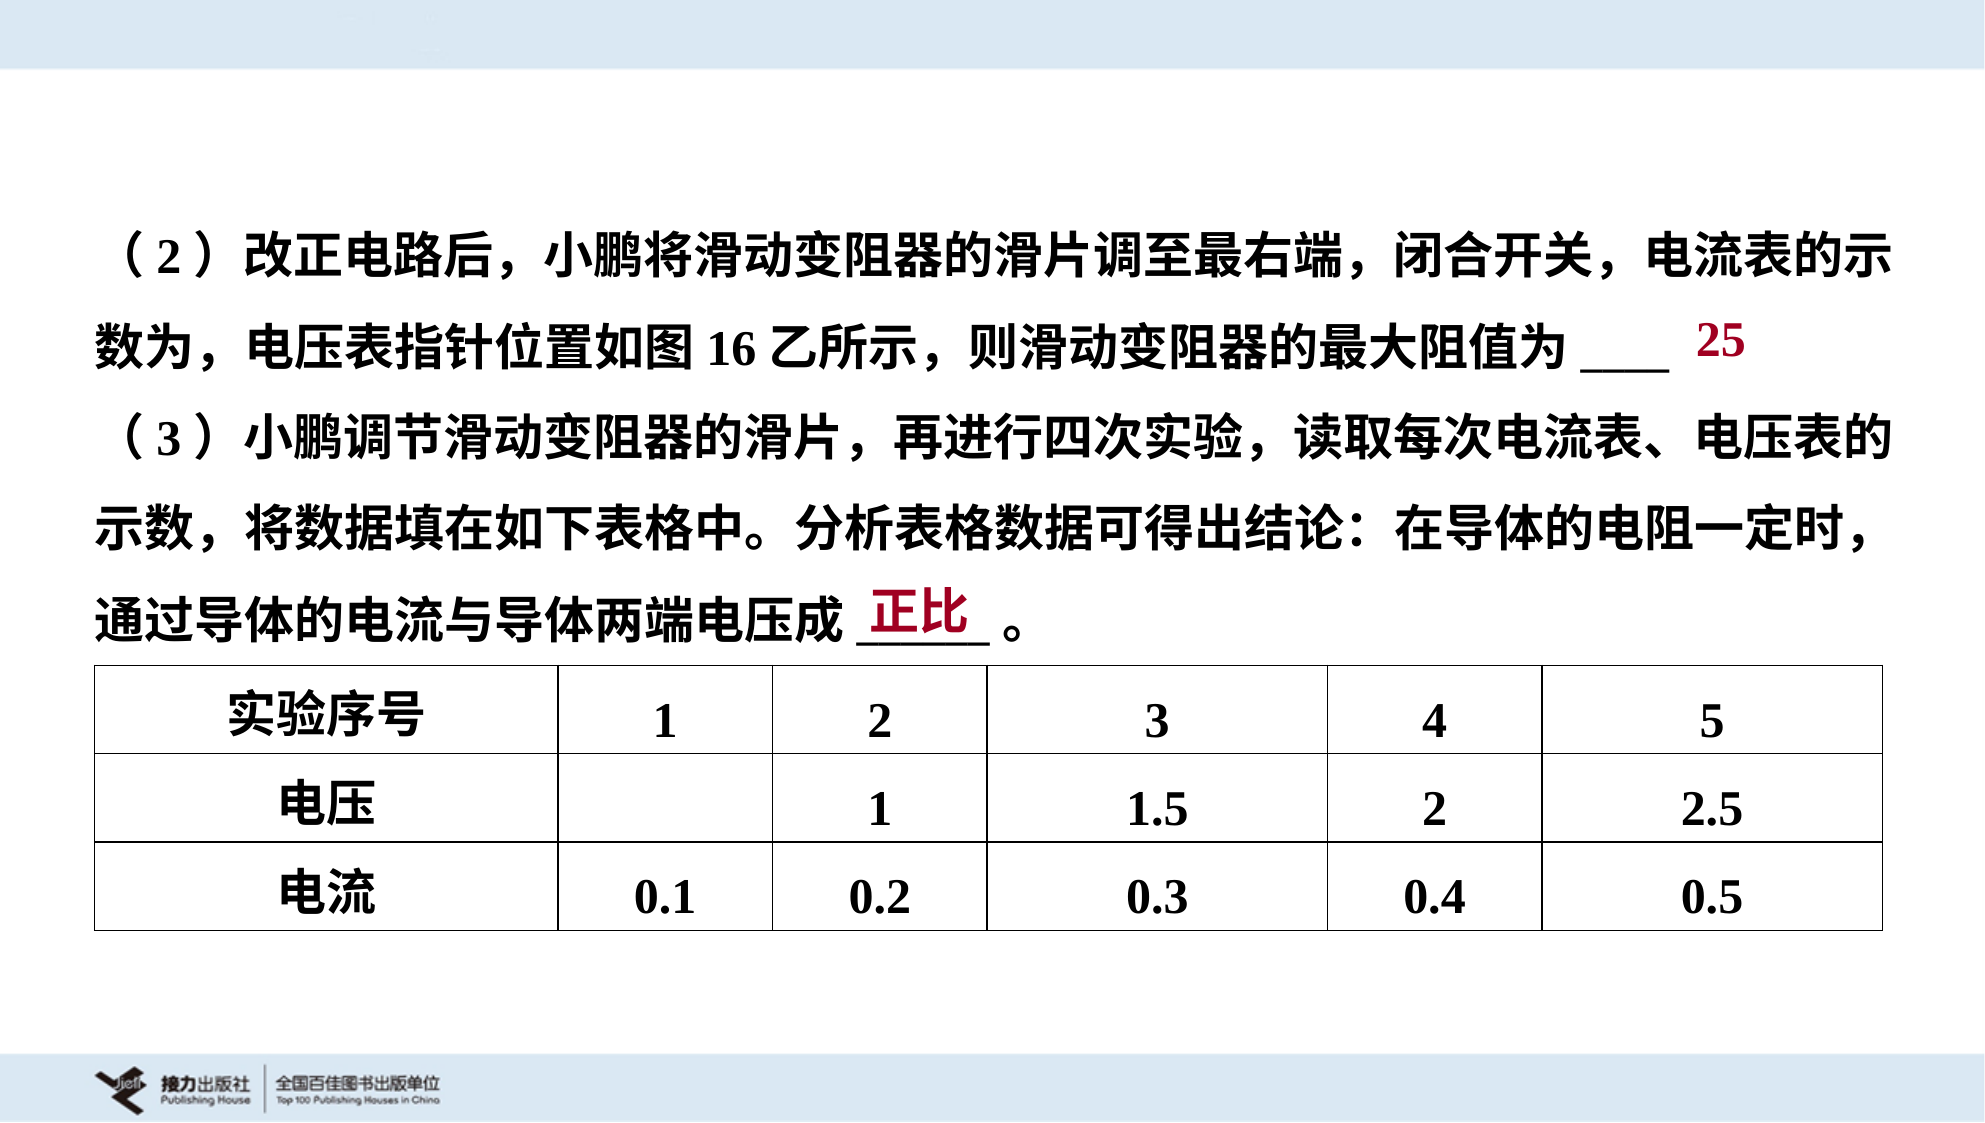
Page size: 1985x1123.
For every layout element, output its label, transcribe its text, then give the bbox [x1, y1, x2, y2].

picture [0, 0, 1985, 1122]
text_box （3）小鹏调节滑动变阻器的滑片，再进行四次实验，读取每次电流表、电压表的 示数，将数据填在如下表格中。分析表格数据可得出结论：在导体的电阻一定时， 通过导体的电流与导体两端电压成______。 [94, 373, 1892, 649]
text_box 25 [1677, 278, 1764, 367]
text_box 正比 [851, 552, 988, 640]
